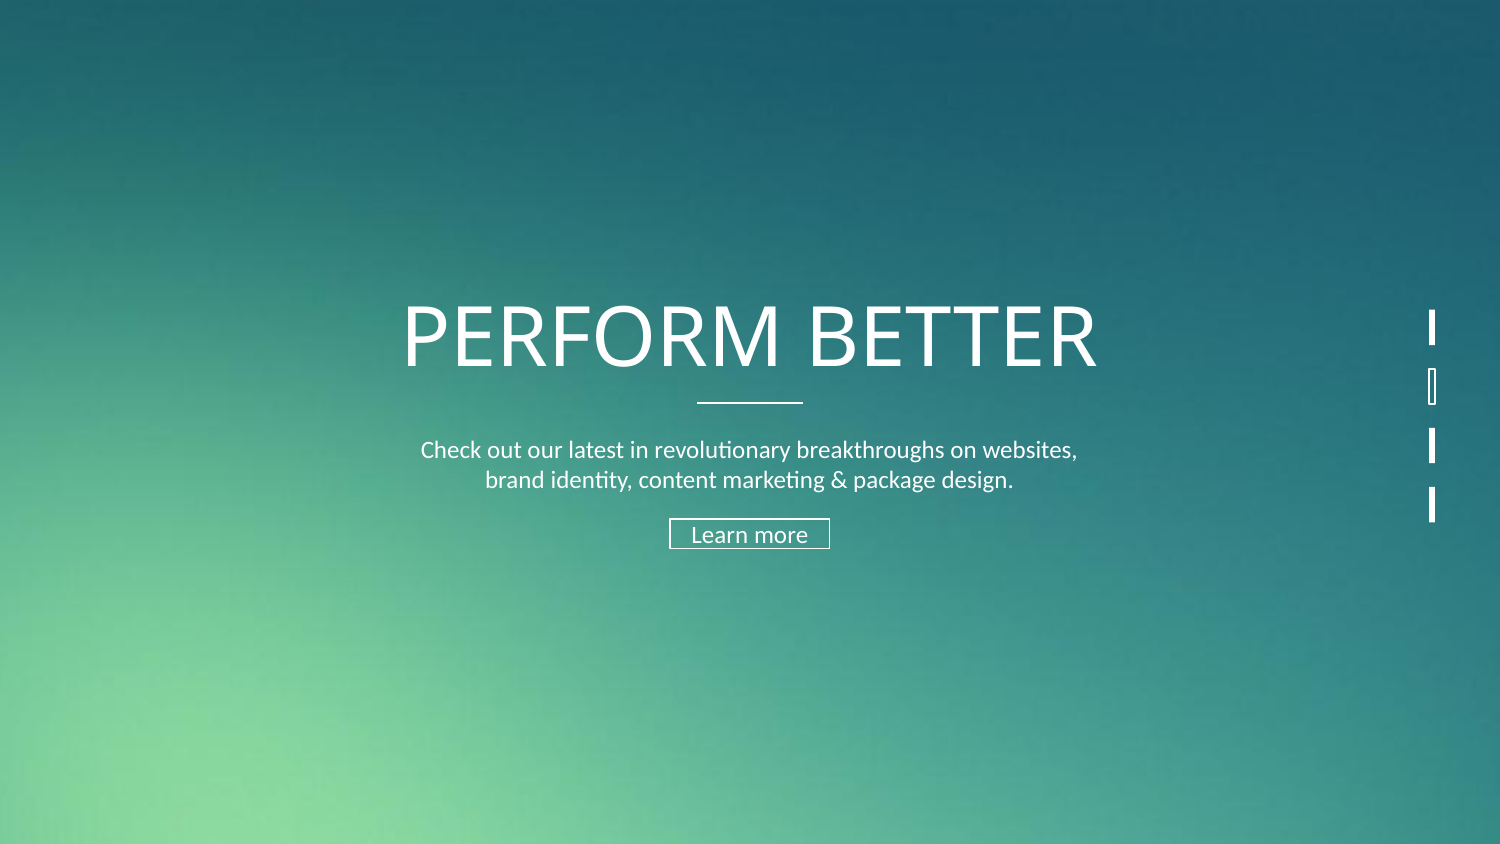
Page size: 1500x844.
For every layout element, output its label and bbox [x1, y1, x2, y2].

picture [0, 0, 1500, 844]
text_box [669, 510, 830, 557]
